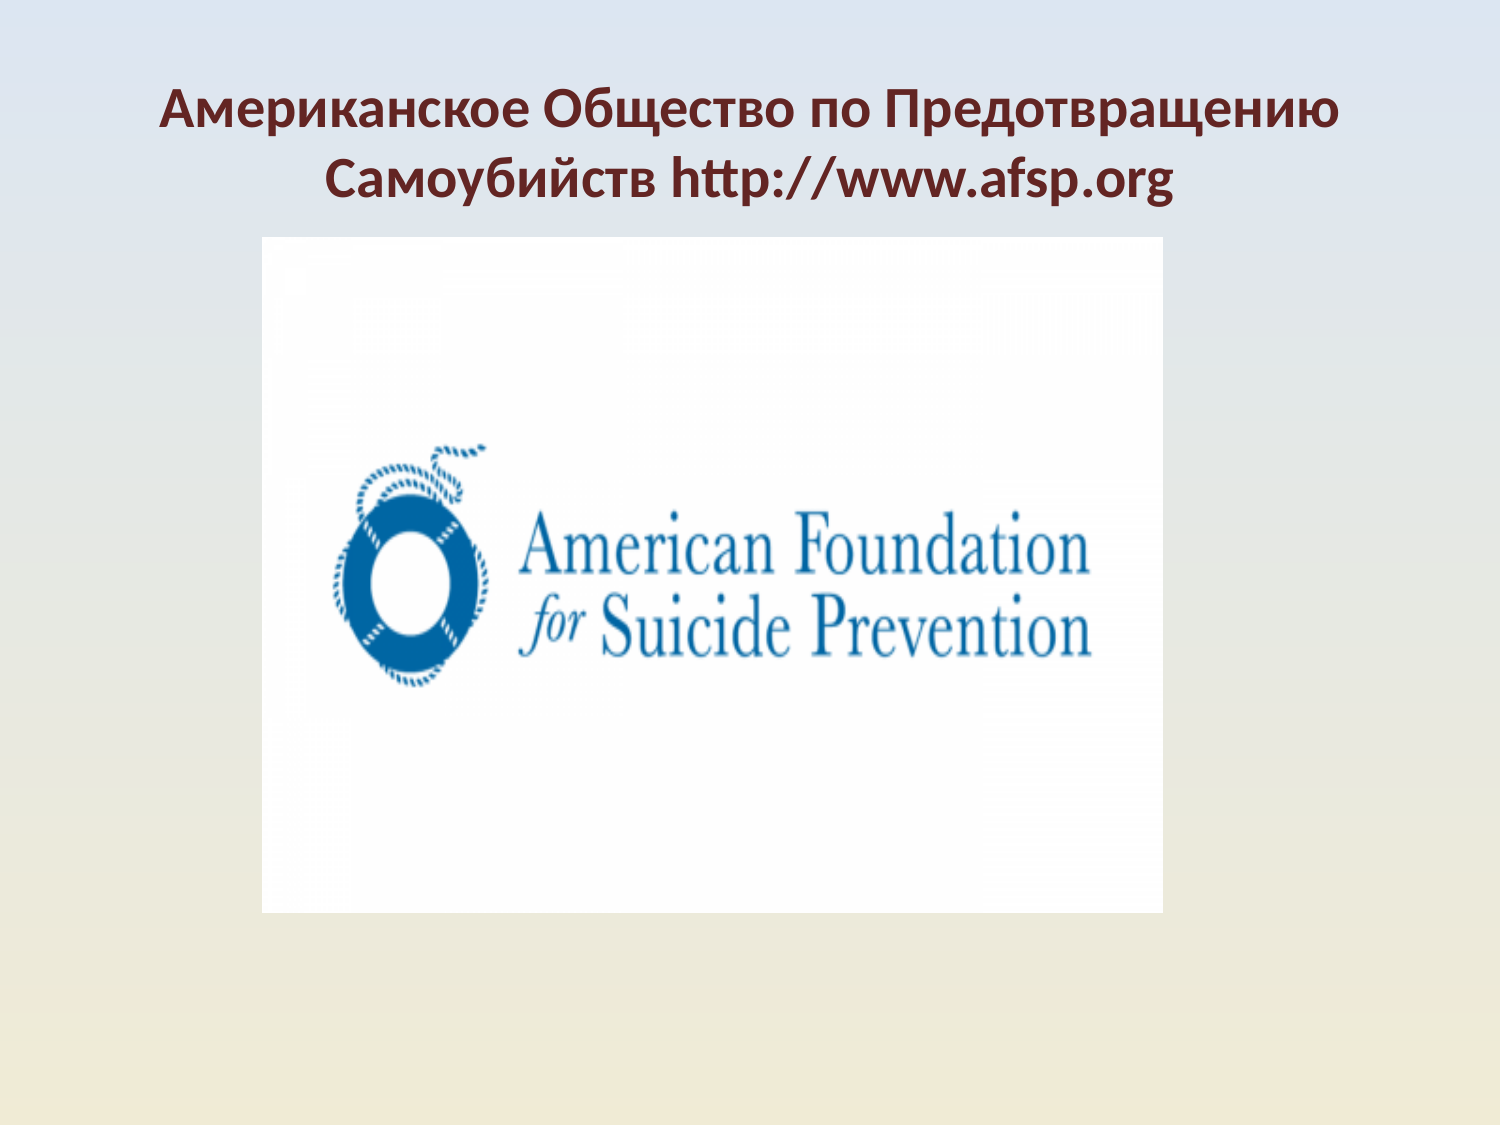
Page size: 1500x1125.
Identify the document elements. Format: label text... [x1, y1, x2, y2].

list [262, 237, 1163, 913]
title Американское Общество по Предотвращению Самоубийств http://www.afsp.org [74, 44, 1426, 233]
